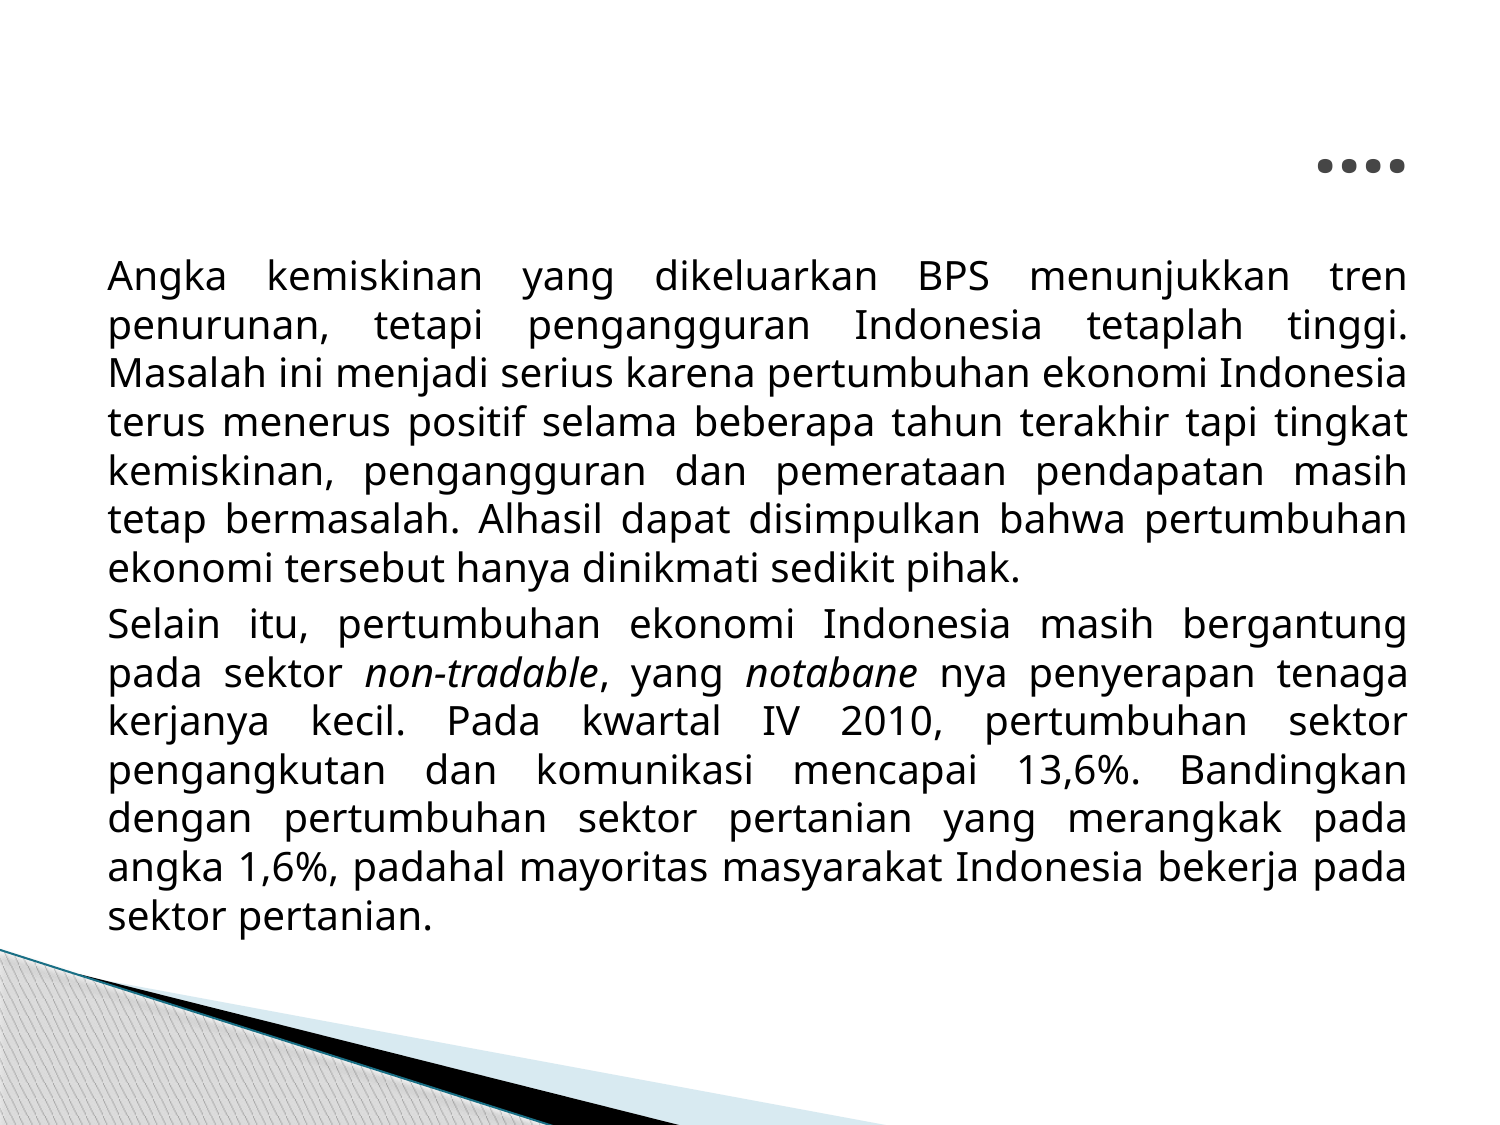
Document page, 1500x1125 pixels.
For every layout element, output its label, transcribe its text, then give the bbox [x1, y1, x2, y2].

list Angka kemiskinan yang dikeluarkan BPS menunjukkan tren penurunan, tetapi pengangguran Indonesia tetaplah tinggi. Masalah ini menjadi serius karena pertumbuhan ekonomi Indonesia terus menerus positif selama beberapa tahun terakhir tapi tingkat kemiskinan, pengangguran dan pemerataan pendapatan masih tetap bermasalah. Alhasil dapat disimpulkan bahwa pertumbuhan ekonomi tersebut hanya dinikmati sedikit pihak. Selain itu, pertumbuhan ekonomi Indonesia masih bergantung pada sektor non-tradable, yang notabane nya penyerapan tenaga kerjanya kecil. Pada kwartal IV 2010, pertumbuhan sektor pengangkutan dan komunikasi mencapai 13,6%. Bandingkan dengan pertumbuhan sektor pertanian yang merangkak pada angka 1,6%, padahal mayoritas masyarakat Indonesia bekerja pada sektor pertanian. [75, 242, 1425, 986]
title .... [75, 45, 1425, 233]
